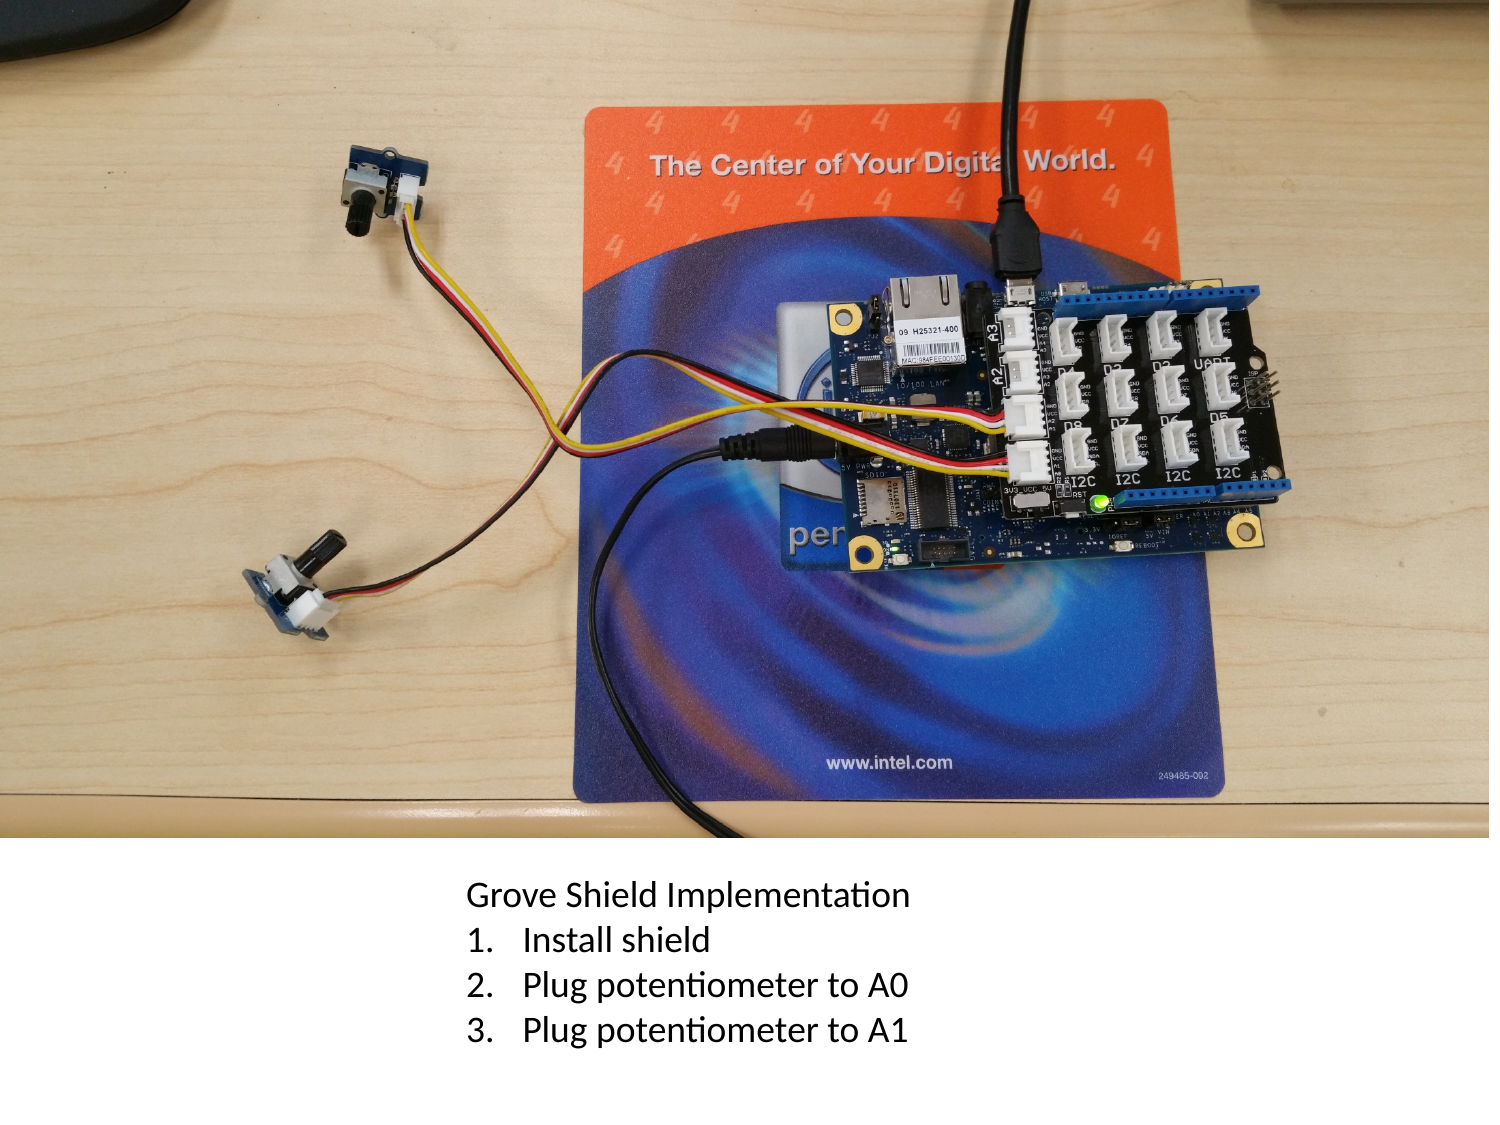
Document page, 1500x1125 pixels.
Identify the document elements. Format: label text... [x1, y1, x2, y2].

picture [0, 0, 1490, 838]
text_box Grove Shield Implementation Install shield Plug potentiometer to A0 Plug potentiometer to A1 [451, 862, 927, 1103]
